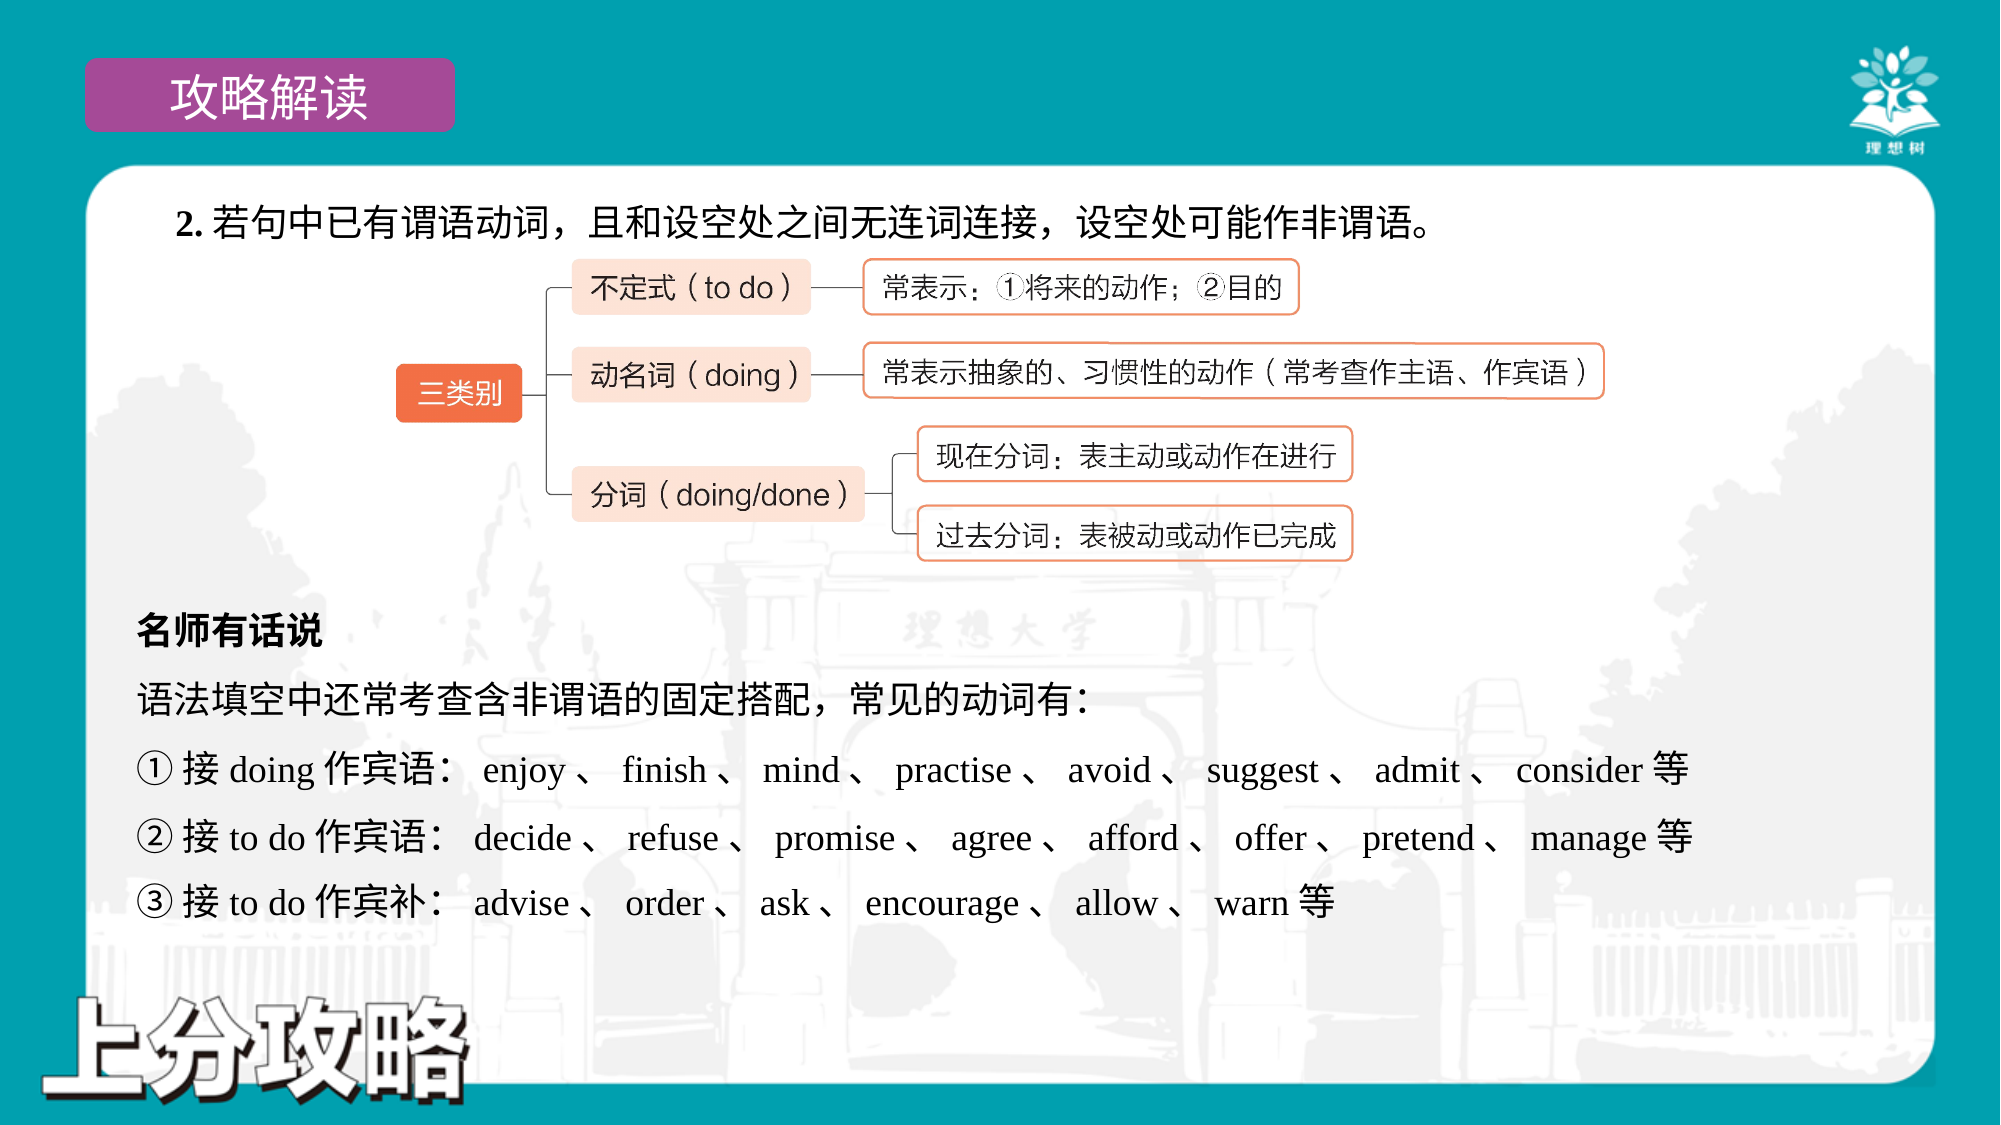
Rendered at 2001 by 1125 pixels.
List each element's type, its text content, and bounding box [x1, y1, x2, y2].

text_box 名师有话说 语法填空中还常考查含非谓语的固定搭配，常见的动词有： ①接doing作宾语：enjoy、finish、mind、practise、avoid、suggest、admit、consider等 ②接to do作宾语：decide、refuse、promise、agree、afford、offer、pretend、manage等 ③接to do作宾补：advise、order、ask、encourage、allow、warn等 [136, 583, 1865, 916]
text_box 2.若句中已有谓语动词，且和设空处之间无连词连接，设空处可能作非谓语。 [136, 177, 1865, 237]
picture [0, 0, 2000, 1125]
